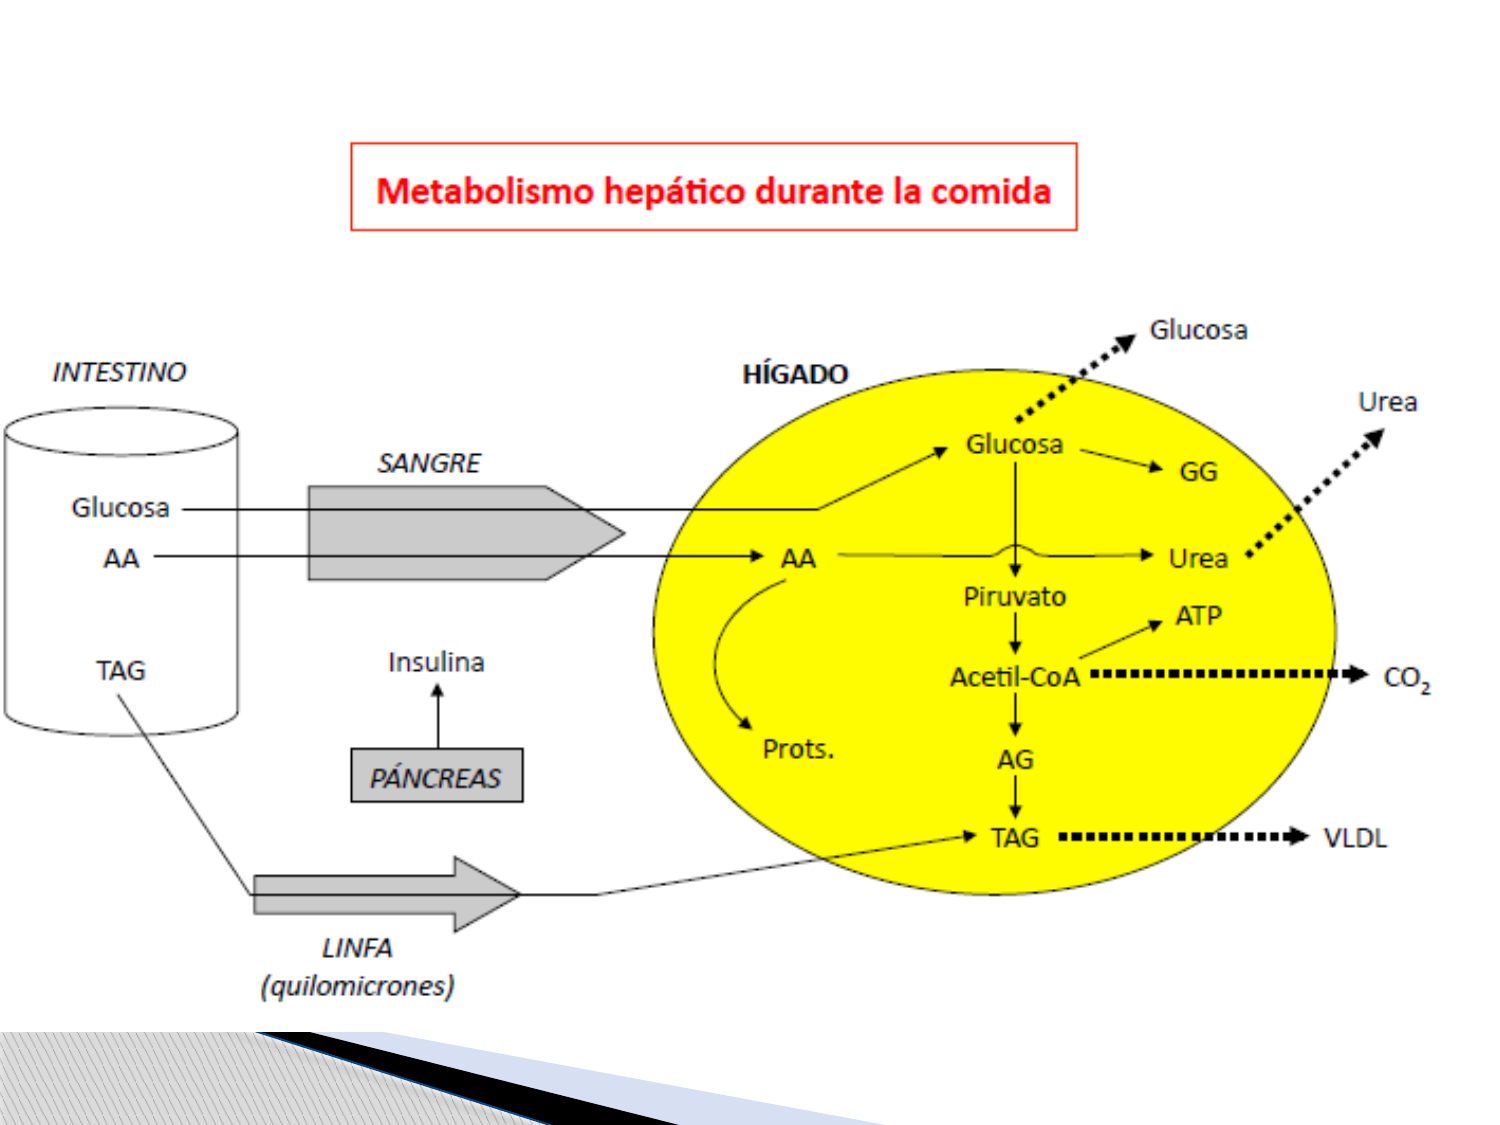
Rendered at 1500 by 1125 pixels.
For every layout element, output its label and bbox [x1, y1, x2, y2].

picture [0, 128, 1478, 1032]
